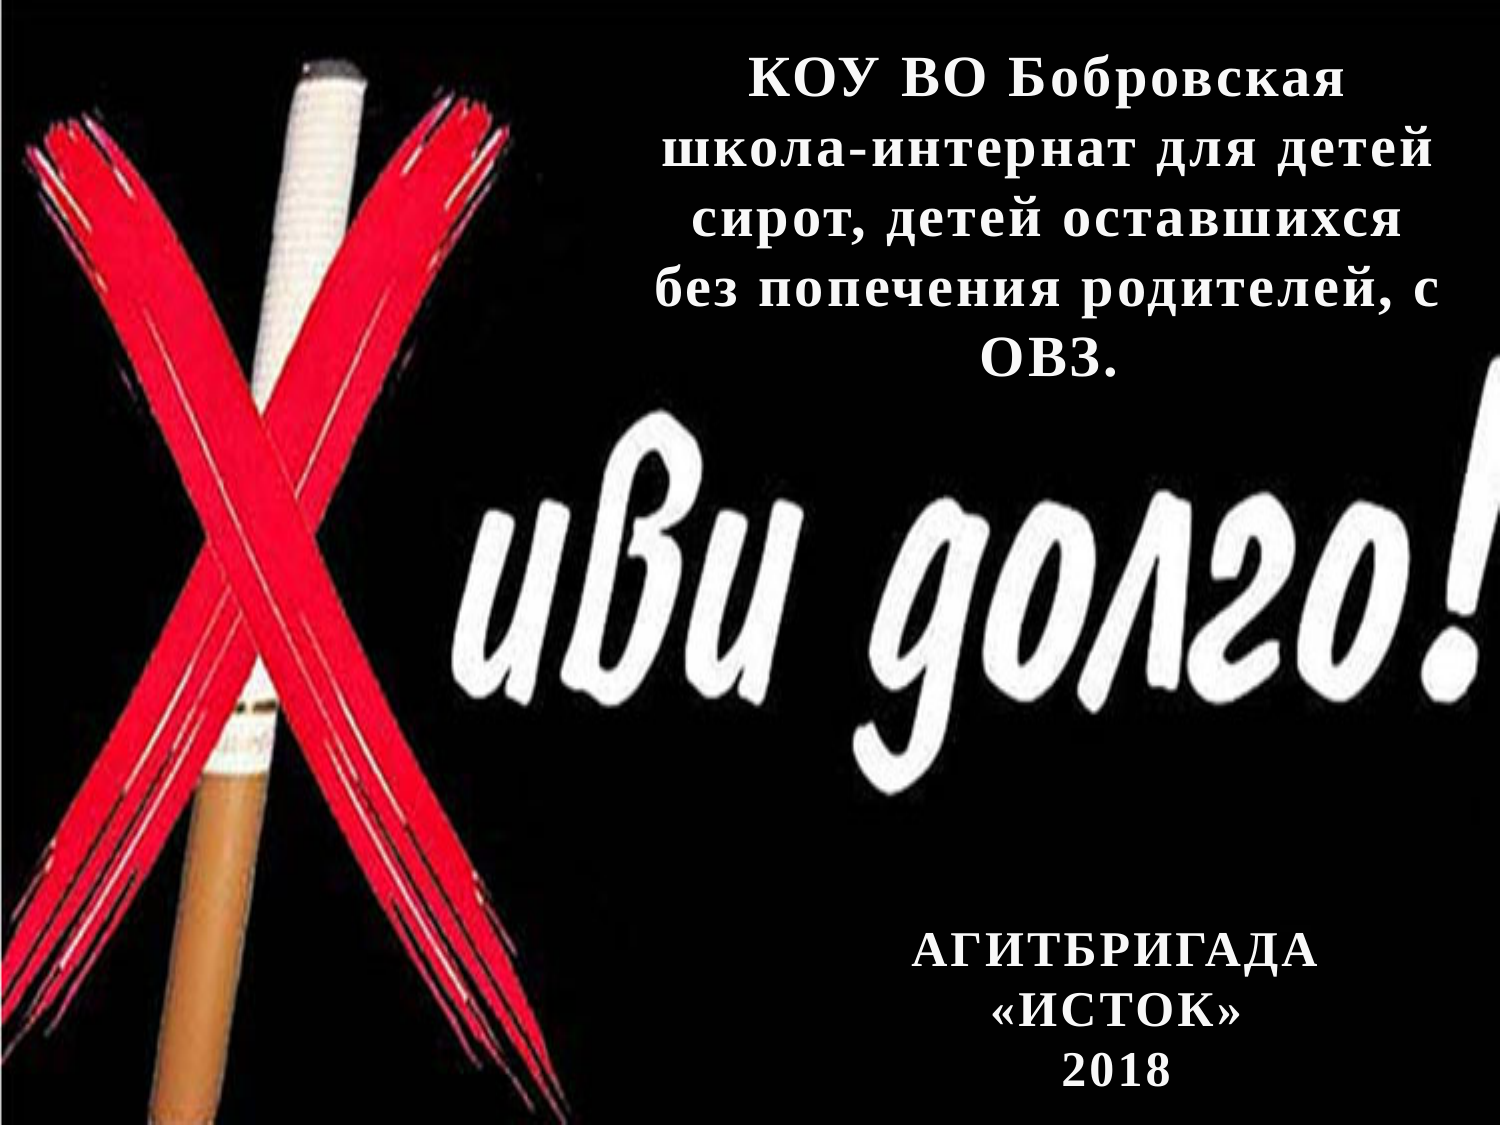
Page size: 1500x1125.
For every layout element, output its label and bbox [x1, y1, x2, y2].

list [0, 0, 1500, 1125]
